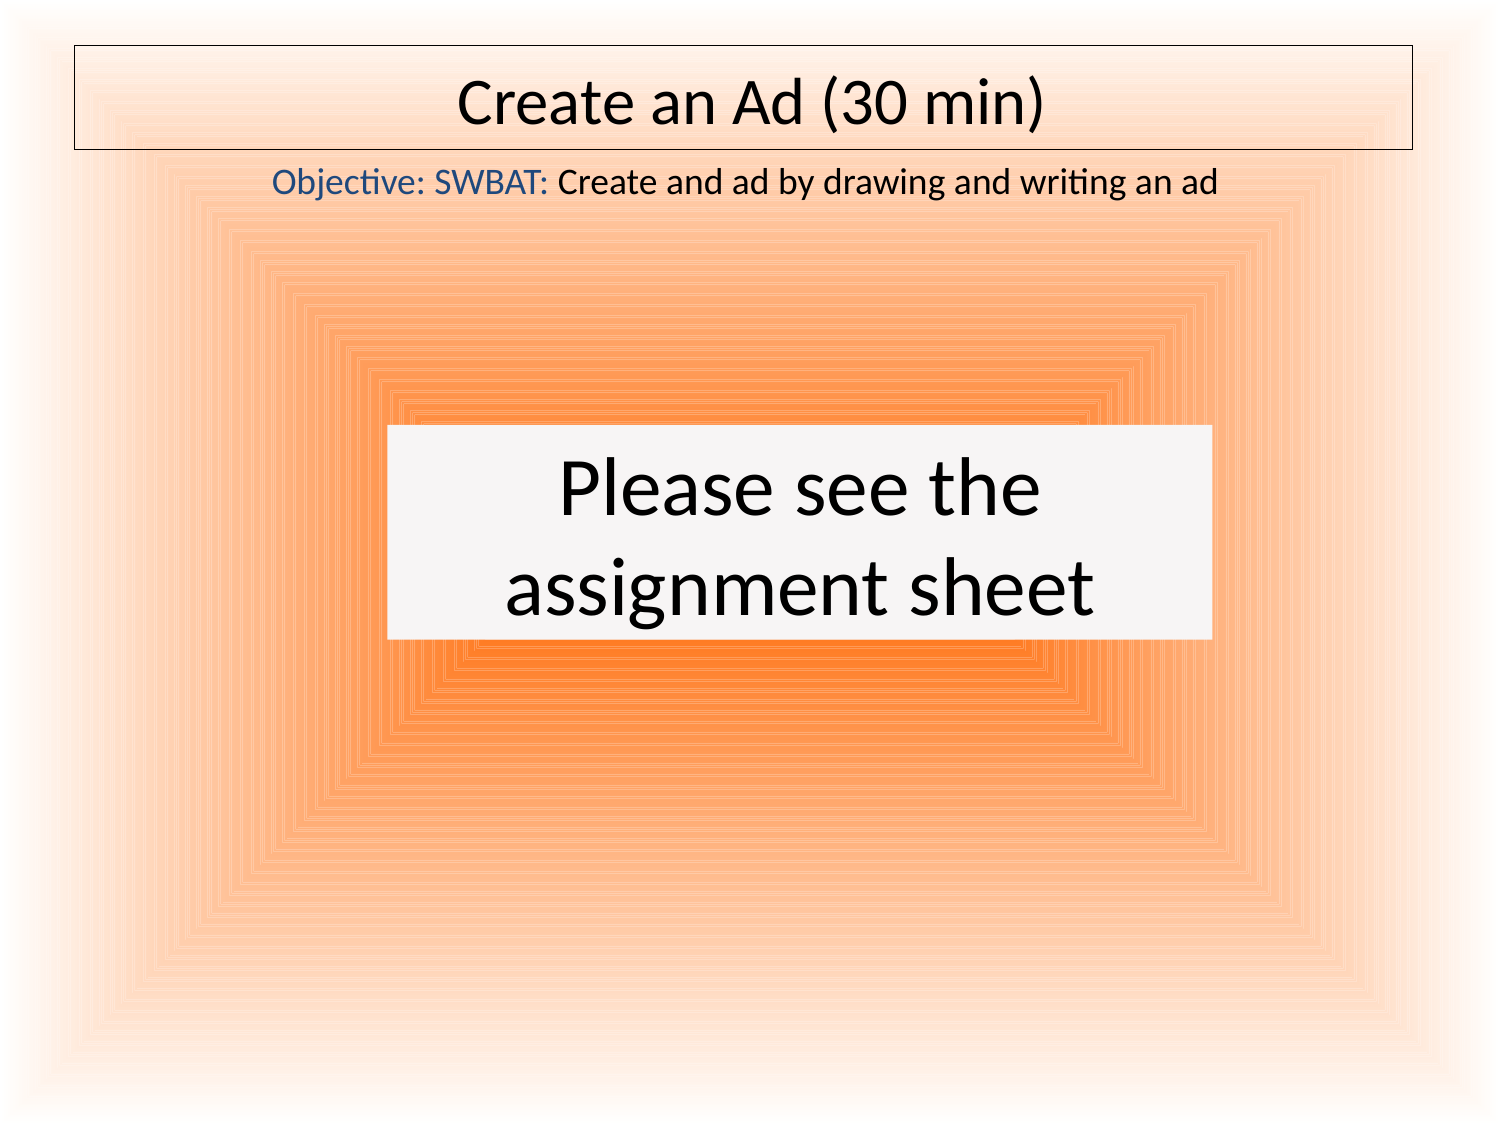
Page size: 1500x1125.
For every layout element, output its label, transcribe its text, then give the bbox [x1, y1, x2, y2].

text_box Please see the assignment sheet [387, 424, 1213, 640]
text_box Objective: SWBAT: Create and ad by drawing and writing an ad [75, 149, 1417, 210]
text_box Create an Ad (30 min) [74, 45, 1413, 150]
